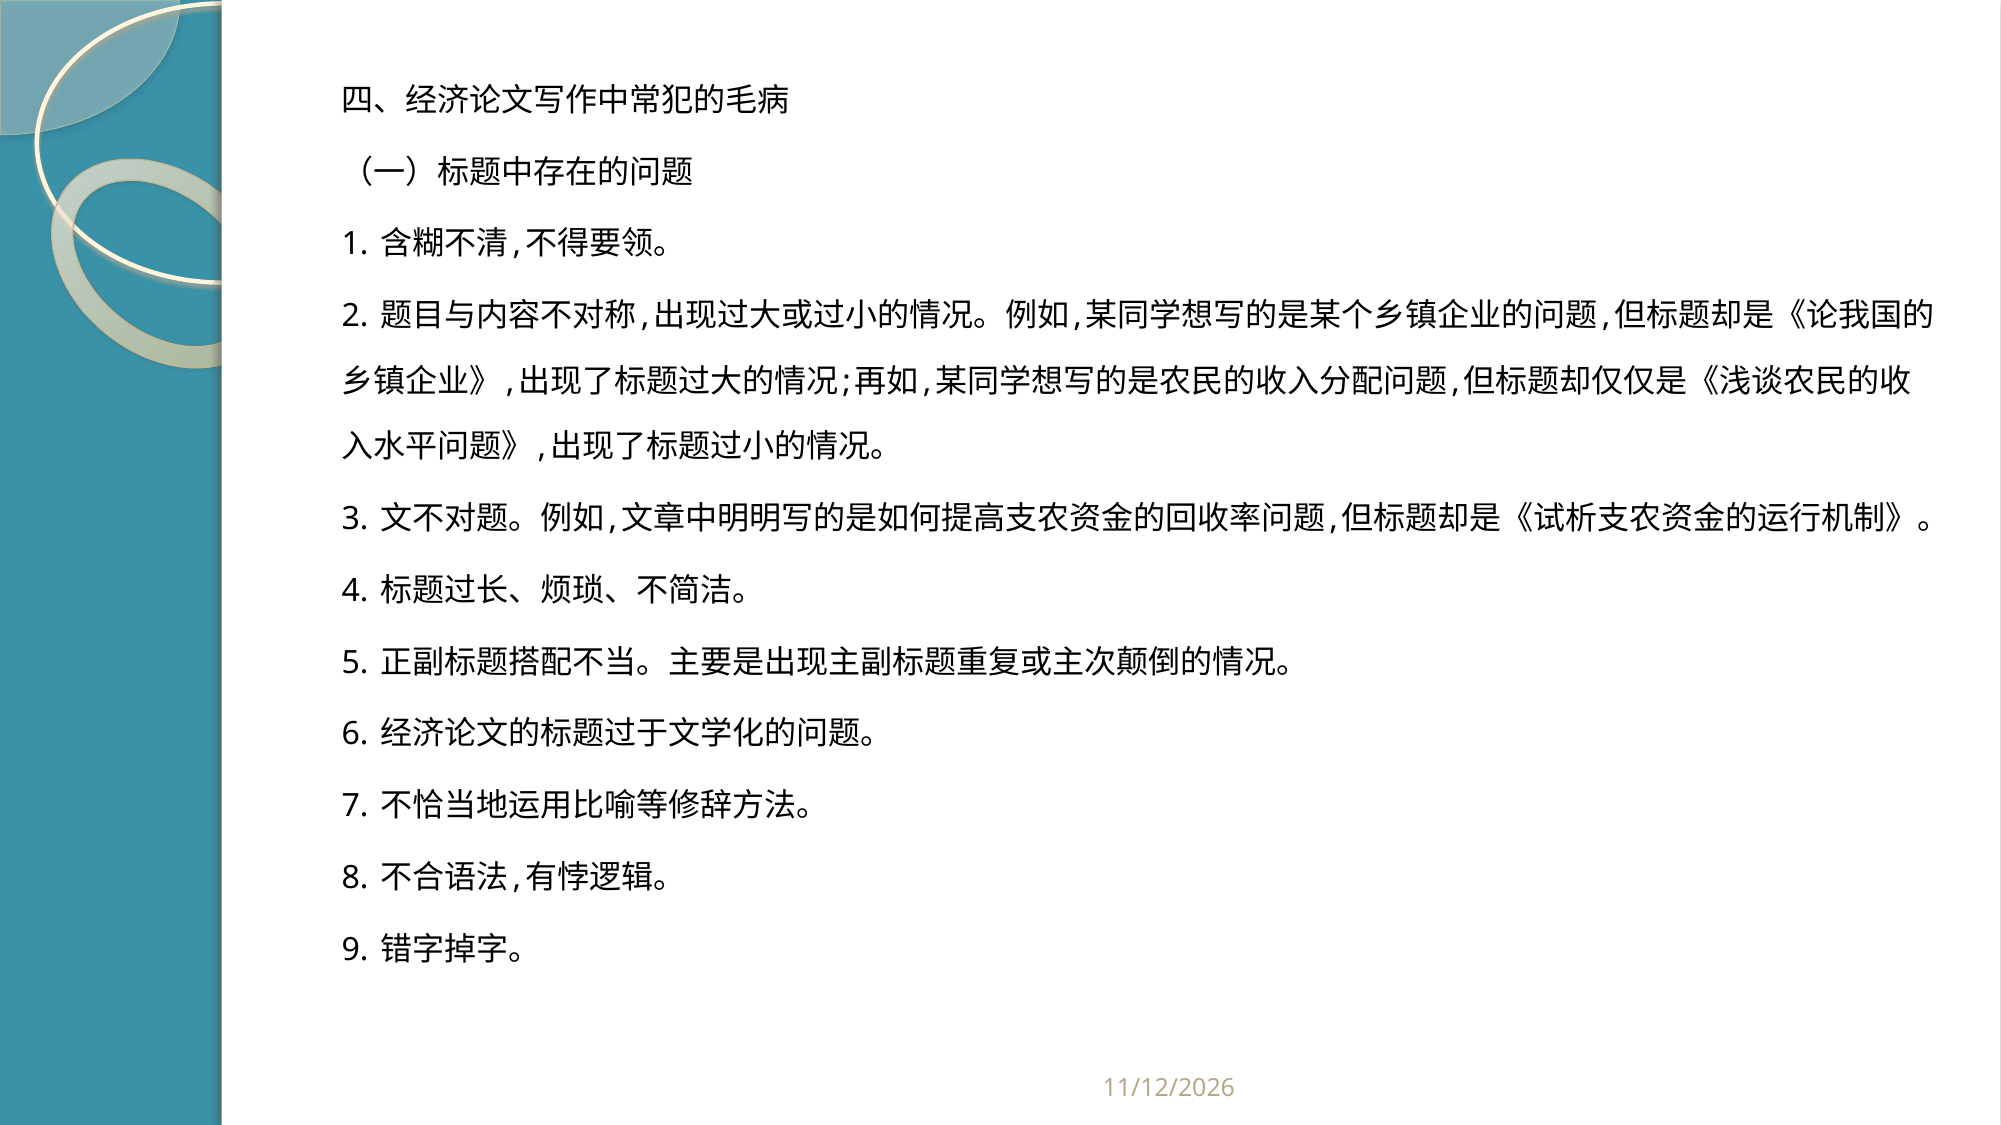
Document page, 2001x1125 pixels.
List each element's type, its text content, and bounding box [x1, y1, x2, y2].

list 四、经济论文写作中常犯的毛病 （一）标题中存在的问题 1. 含糊不清,不得要领。 2. 题目与内容不对称,出现过大或过小的情况。例如,某同学想写的是某个乡镇企业的问题,但标题却是《论我国的乡镇企业》,出现了标题过大的情况;再如,某同学想写的是农民的收入分配问题,但标题却仅仅是《浅谈农民的收入水平问题》,出现了标题过小的情况。 3. 文不对题。例如,文章中明明写的是如何提高支农资金的回收率问题,但标题却是《试析支农资金的运行机制》。 4. 标题过长、烦琐、不简洁。 5. 正副标题搭配不当。主要是出现主副标题重复或主次颠倒的情况。 6. 经济论文的标题过于文学化的问题。 7. 不恰当地运用比喻等修辞方法。 8. 不合语法,有悖逻辑。 9. 错字掉字。 [313, 45, 1954, 1035]
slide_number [783, 1034, 1250, 1113]
